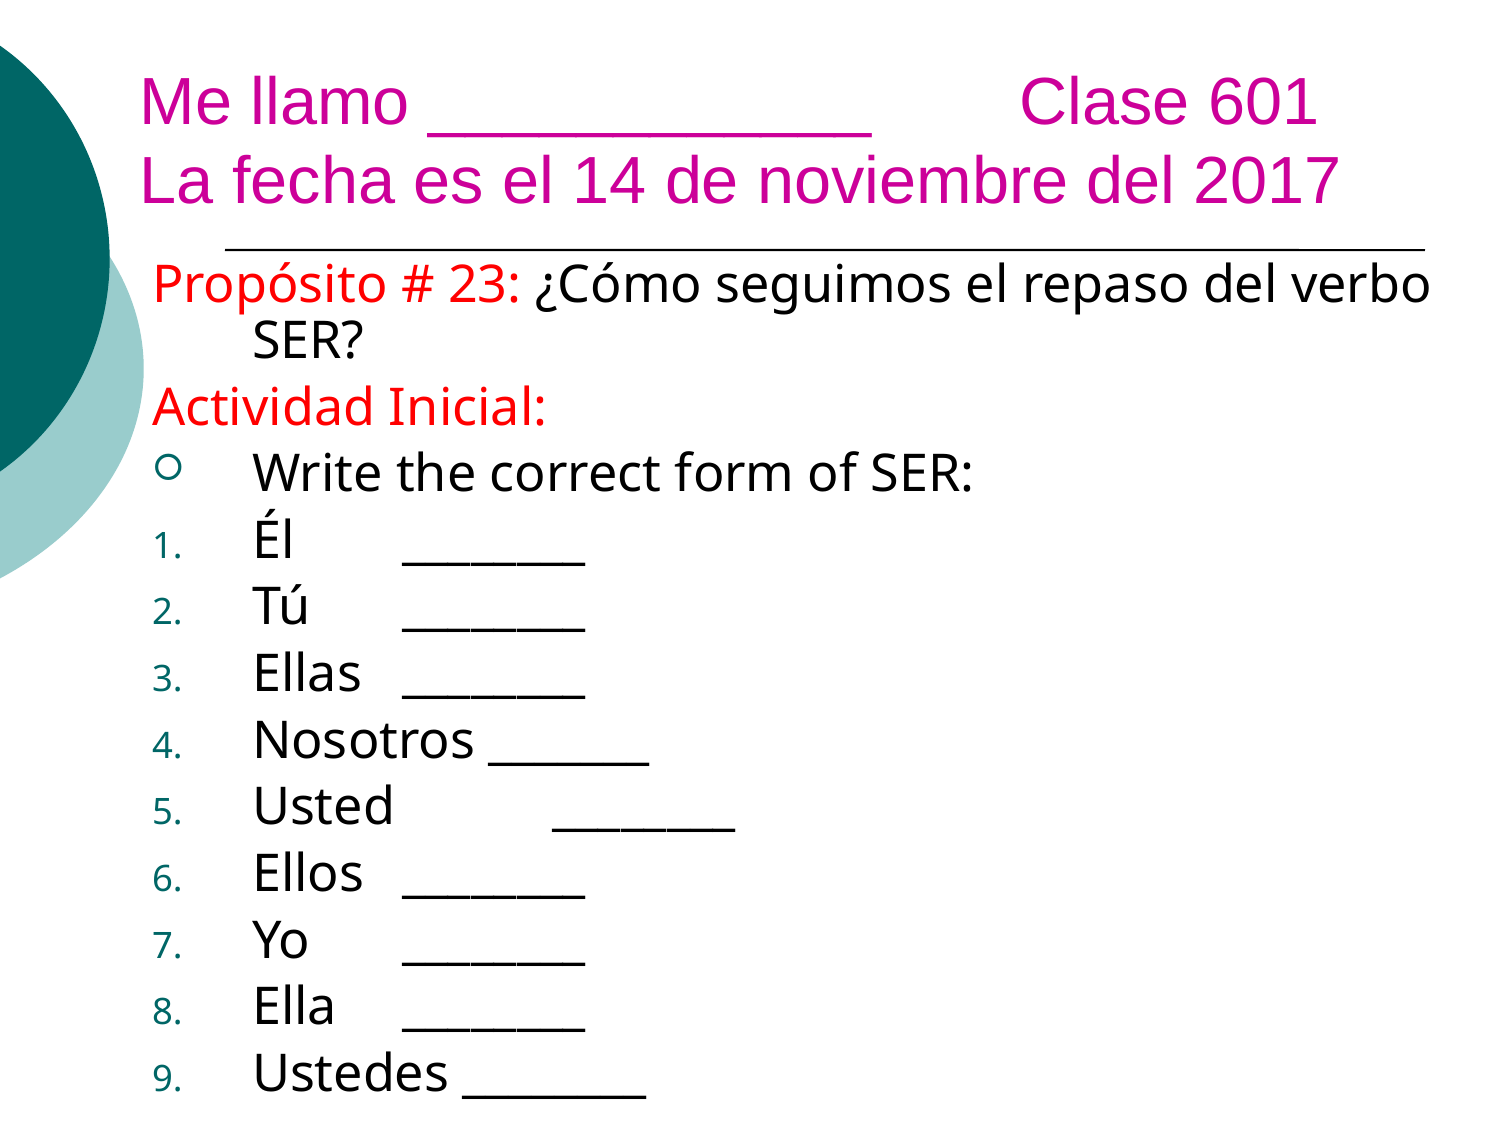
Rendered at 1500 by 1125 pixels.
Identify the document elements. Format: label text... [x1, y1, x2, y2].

text_box Propósito # 23: ¿Cómo seguimos el repaso del verbo SER? Actividad Inicial: Write the correct form of SER: Él ________ Tú ________ Ellas ________ Nosotros _______ Usted ________ Ellos ________ Yo ________ Ella ________ Ustedes ________ [137, 249, 1488, 1125]
text_box Me llamo ____________ Clase 601 La fecha es el 14 de noviembre del 2017 [124, 50, 1475, 238]
